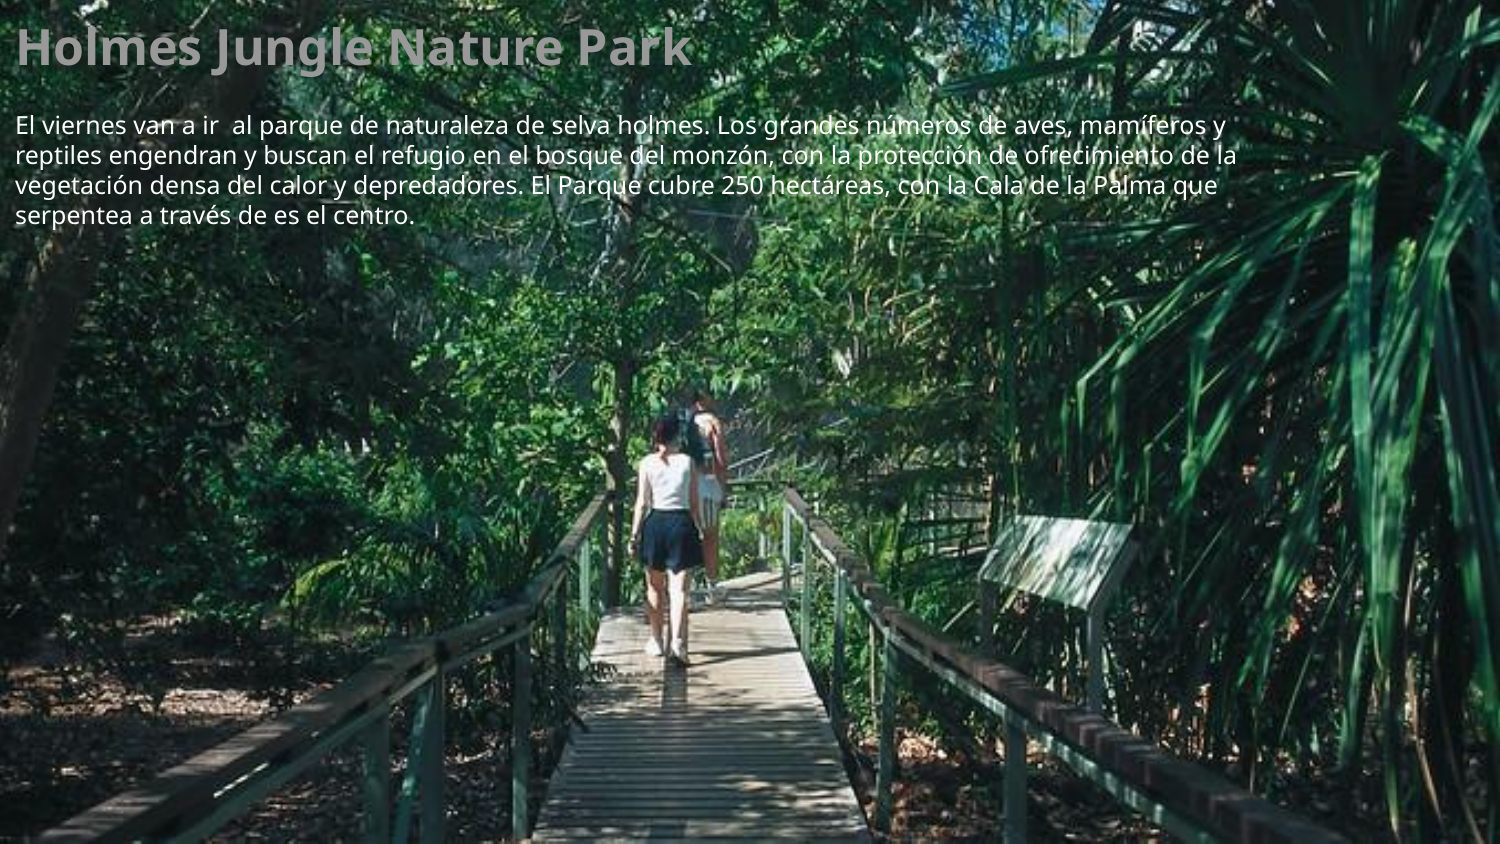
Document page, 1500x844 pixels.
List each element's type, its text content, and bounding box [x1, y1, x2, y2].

picture [0, 0, 1500, 844]
text_box Holmes Jungle Nature Park El viernes van a ir al parque de naturaleza de selva holmes. Los grandes números de aves, mamíferos y reptiles engendran y buscan el refugio en el bosque del monzón, con la protección de ofrecimiento de la vegetación densa del calor y depredadores. El Parque cubre 250 hectáreas, con la Cala de la Palma que serpentea a través de es el centro. [0, 0, 1256, 489]
